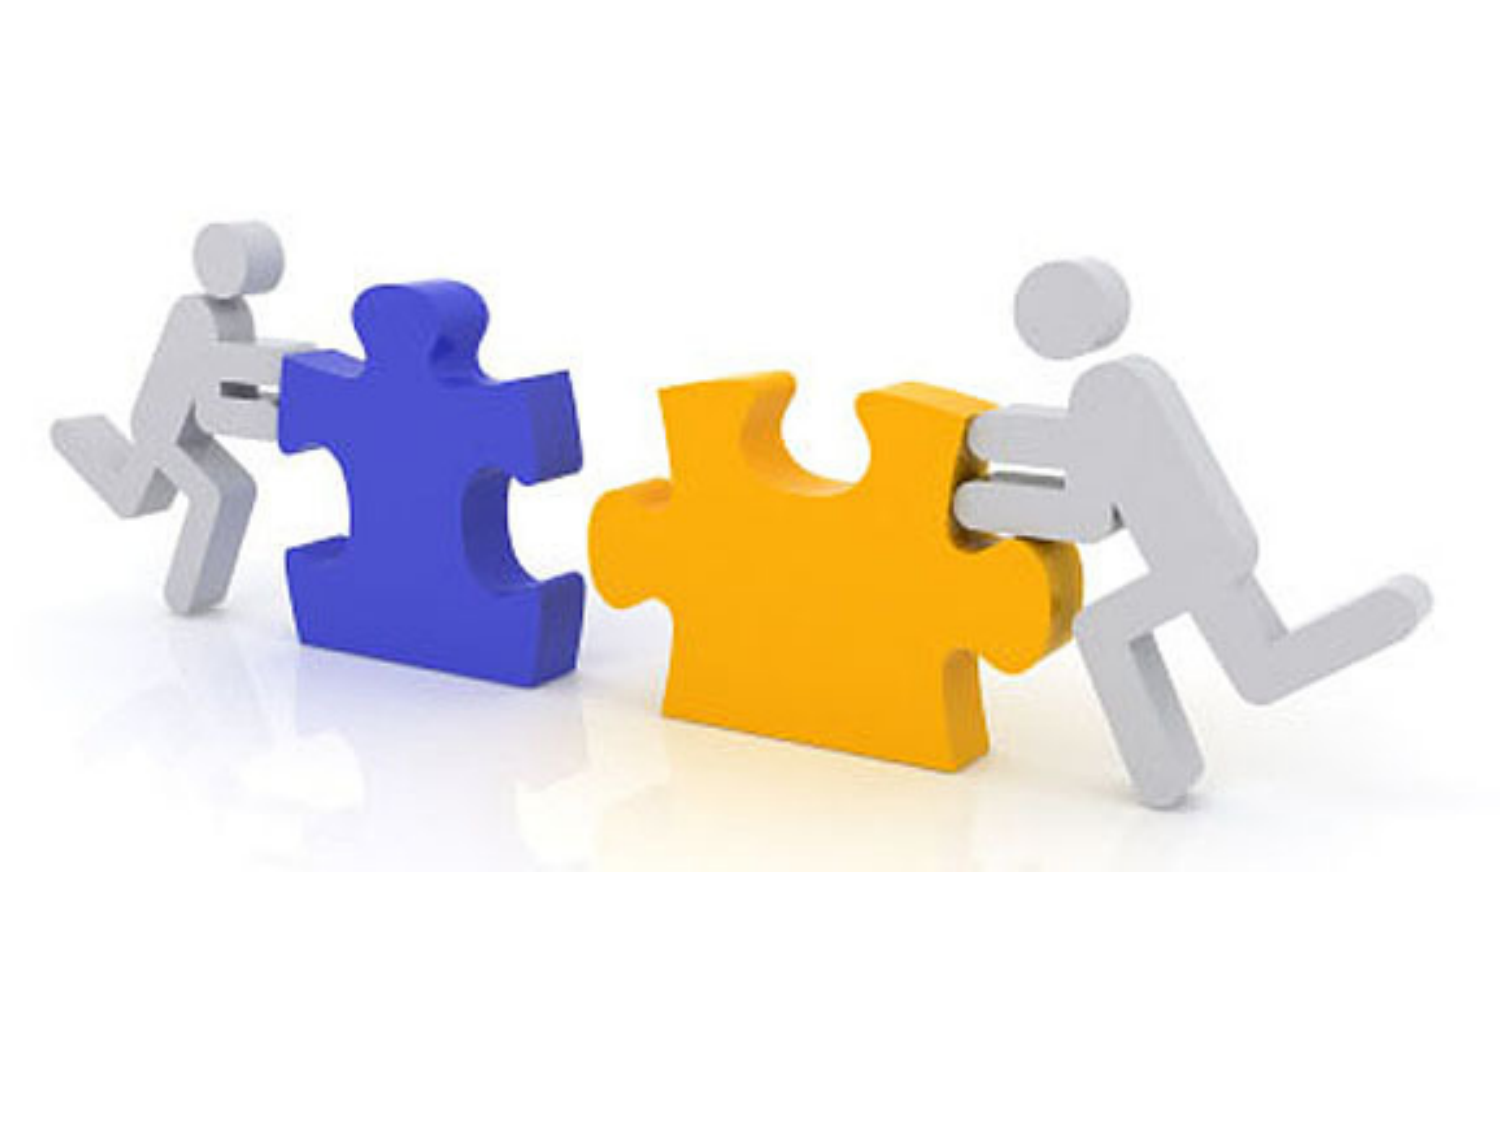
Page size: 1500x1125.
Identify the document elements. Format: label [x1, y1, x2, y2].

picture [0, 170, 1500, 872]
